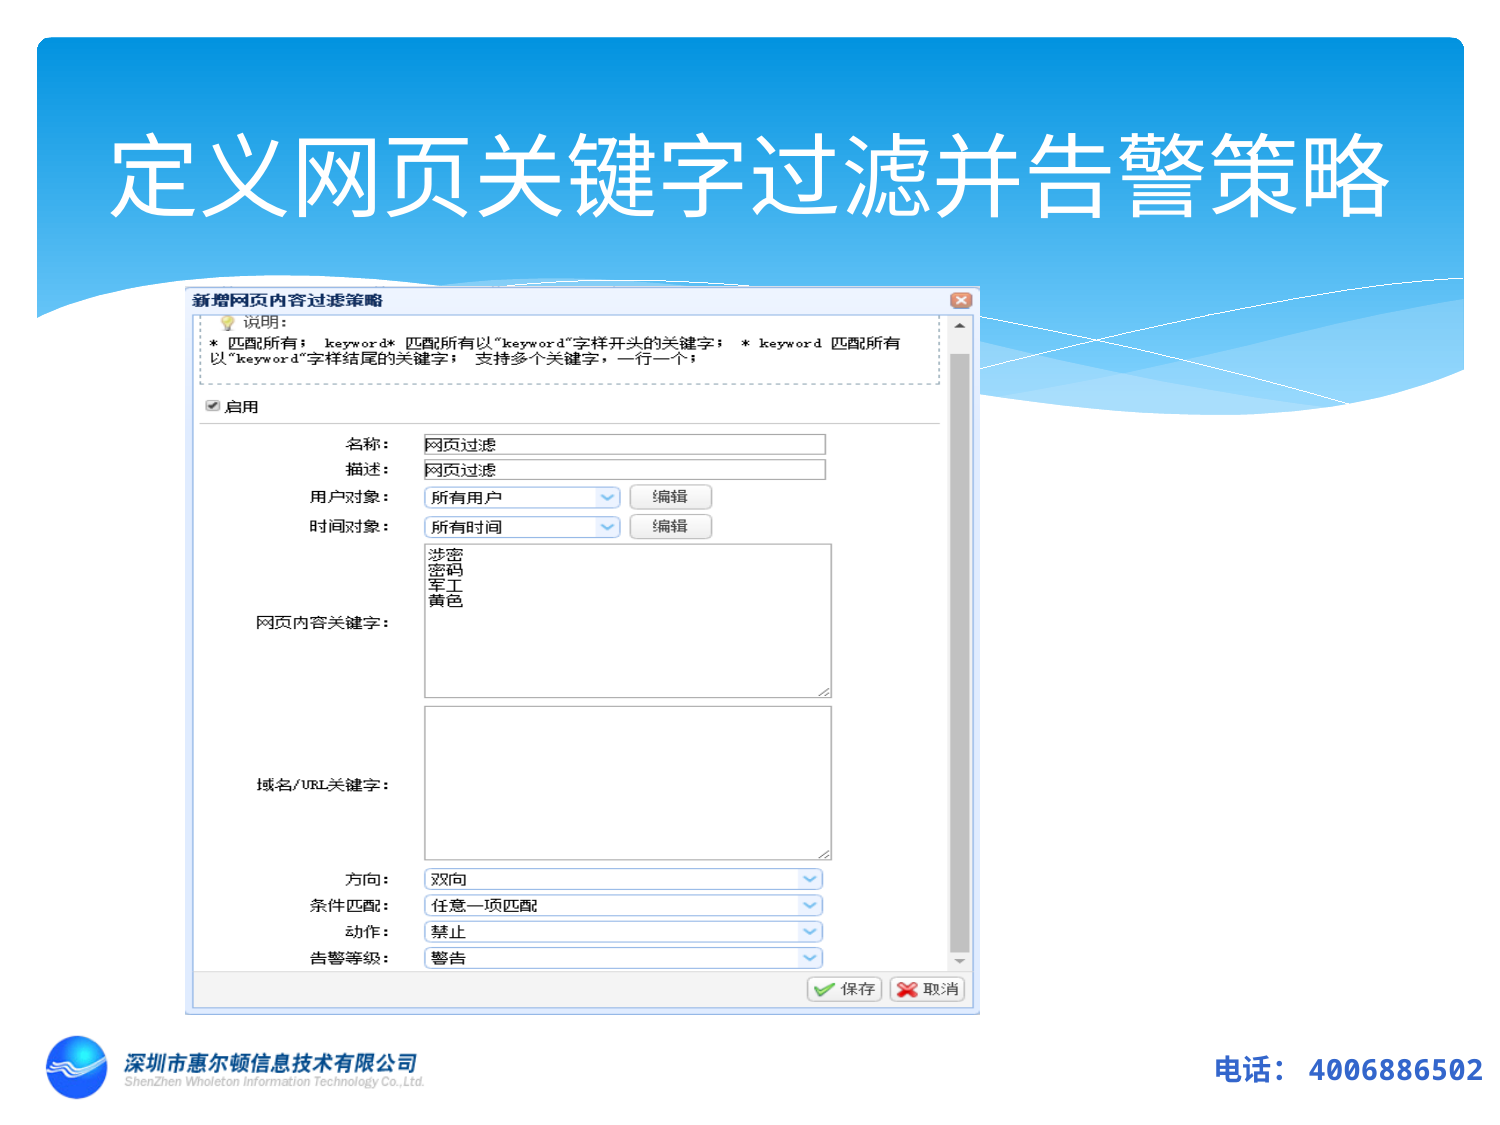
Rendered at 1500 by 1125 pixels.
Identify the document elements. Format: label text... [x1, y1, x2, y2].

picture [24, 1024, 438, 1110]
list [184, 286, 980, 1016]
title 定义网页关键字过滤并告警策略 [74, 125, 1426, 332]
